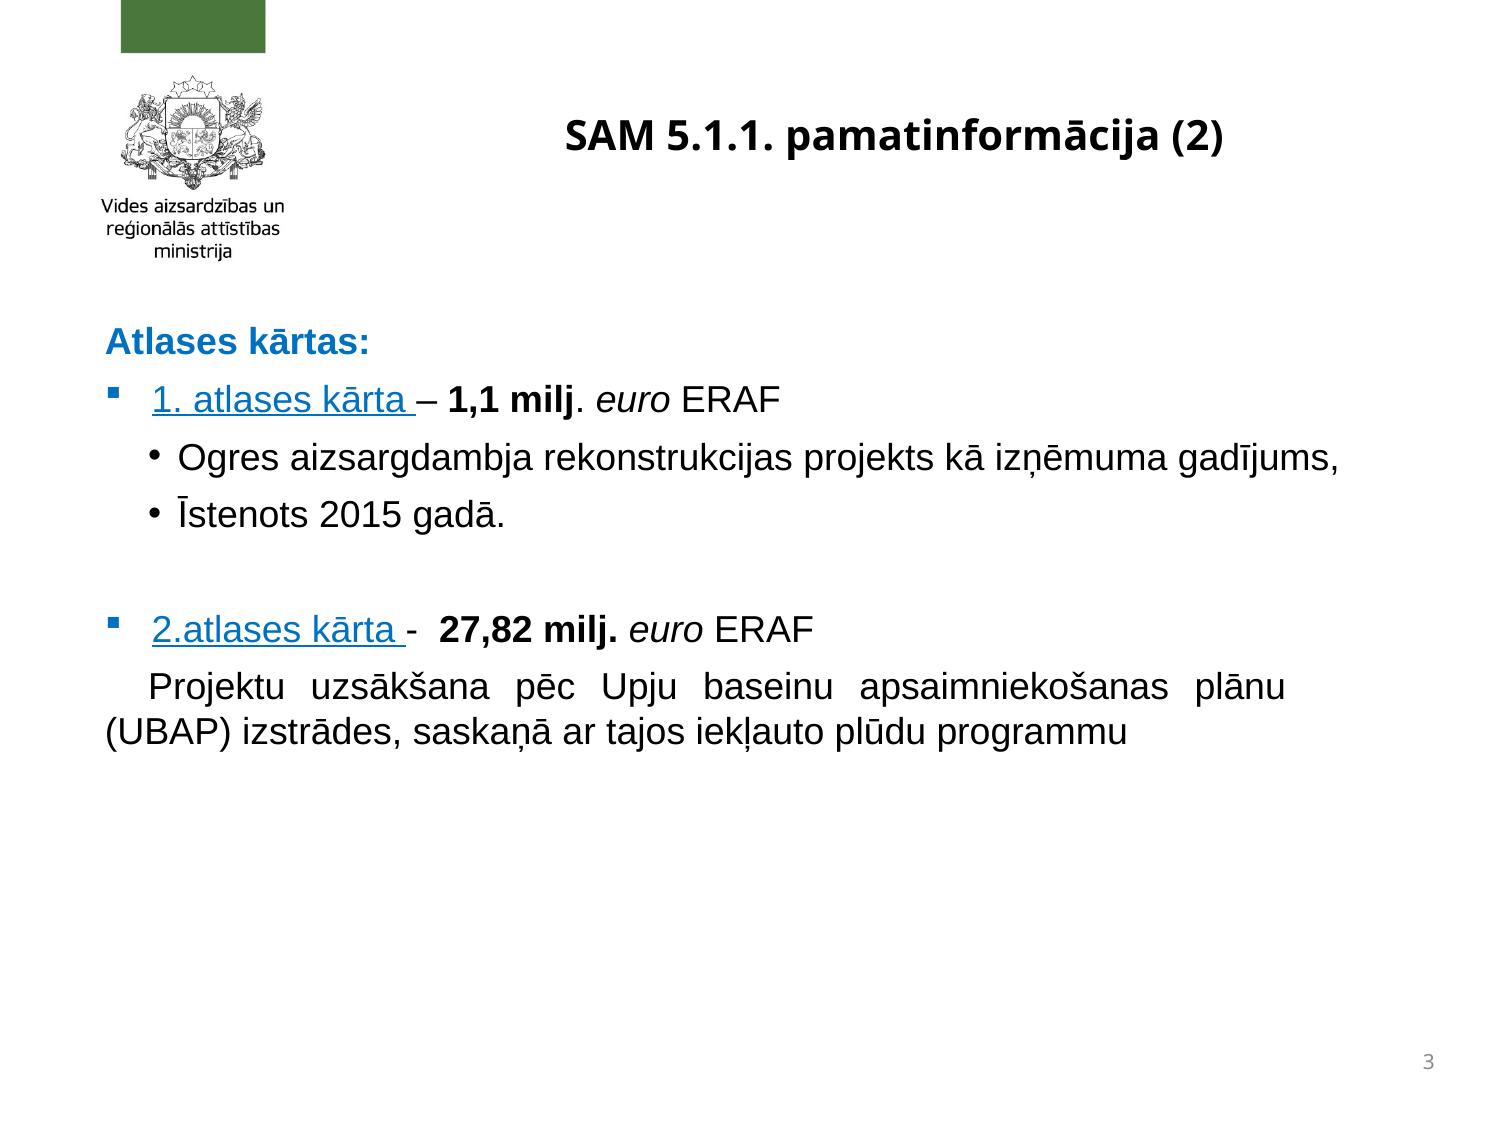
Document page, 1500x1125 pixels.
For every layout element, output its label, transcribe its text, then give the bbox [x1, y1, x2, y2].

slide_number 3 [1400, 1037, 1450, 1088]
title SAM 5.1.1. pamatinformācija (2) [399, 100, 1401, 202]
picture [48, 0, 338, 321]
text_box Atlases kārtas: 1. atlases kārta – 1,1 milj. euro ERAF Ogres aizsargdambja rekonstrukcijas projekts kā izņēmuma gadījums, Īstenots 2015 gadā. 2.atlases kārta - 27,82 milj. euro ERAF Projektu uzsākšana pēc Upju baseinu apsaimniekošanas plānu (UBAP) izstrādes, saskaņā ar tajos iekļauto plūdu programmu [90, 306, 1425, 760]
